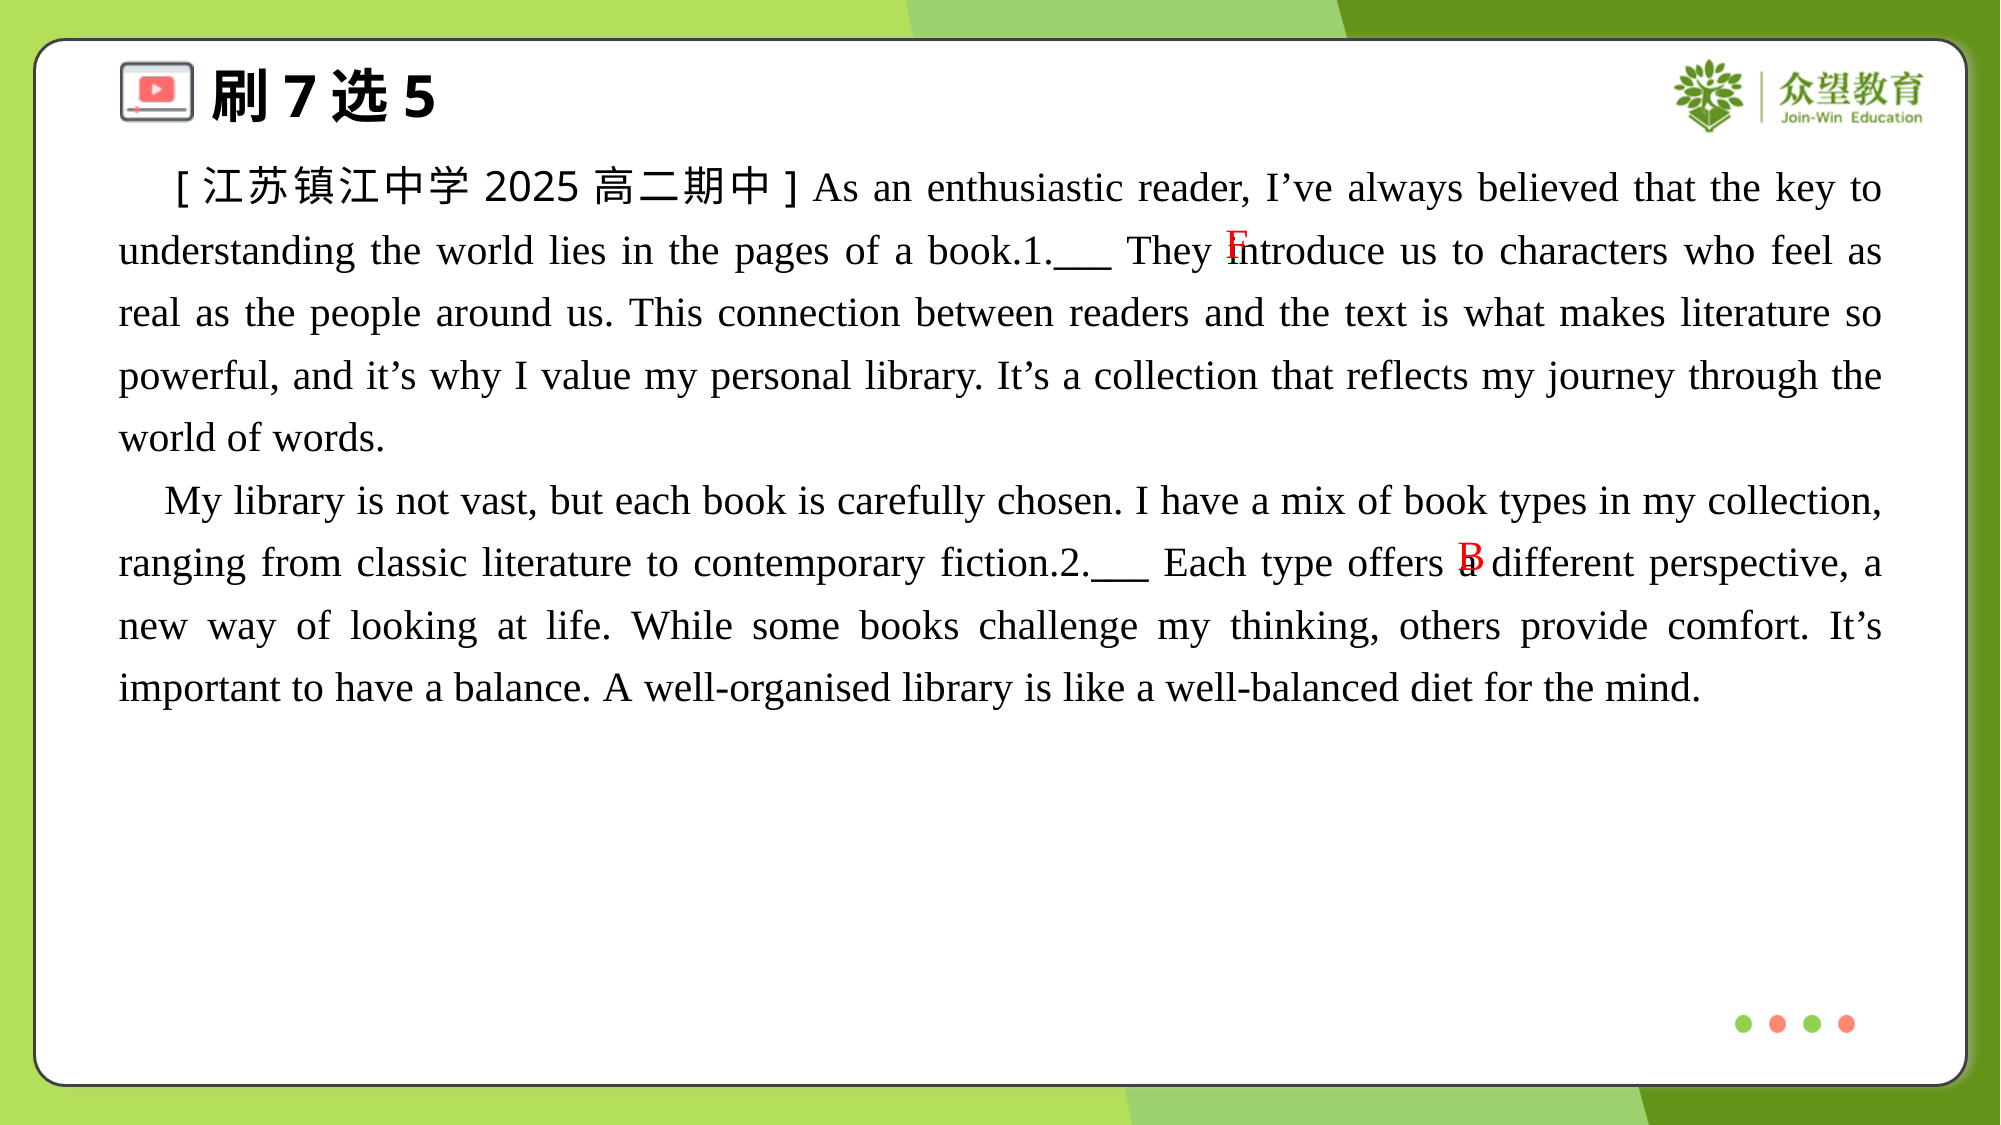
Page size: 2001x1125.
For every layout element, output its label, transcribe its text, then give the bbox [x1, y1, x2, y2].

text_box B [1452, 516, 1490, 574]
text_box F [1220, 203, 1254, 262]
text_box [江苏镇江中学2025高二期中] As an enthusiastic reader, I’ve always believed that the key to understanding the world lies in the pages of a book.1.___ They introduce us to characters who feel as real as the people around us. This connection between readers and the text is what makes literature so powerful, and it’s why I value my personal library. It’s a collection that reflects my journey through the world of words. My library is not vast, but each book is carefully chosen. I have a mix of book types in my collection, ranging from classic literature to contemporary fiction.2.___ Each type offers a different perspective, a new way of looking at life. While some books challenge my thinking, others provide comfort. It’s important to have a balance. A well-organised library is like a well-balanced diet for the mind. [118, 147, 1883, 773]
picture [0, 0, 2000, 1125]
